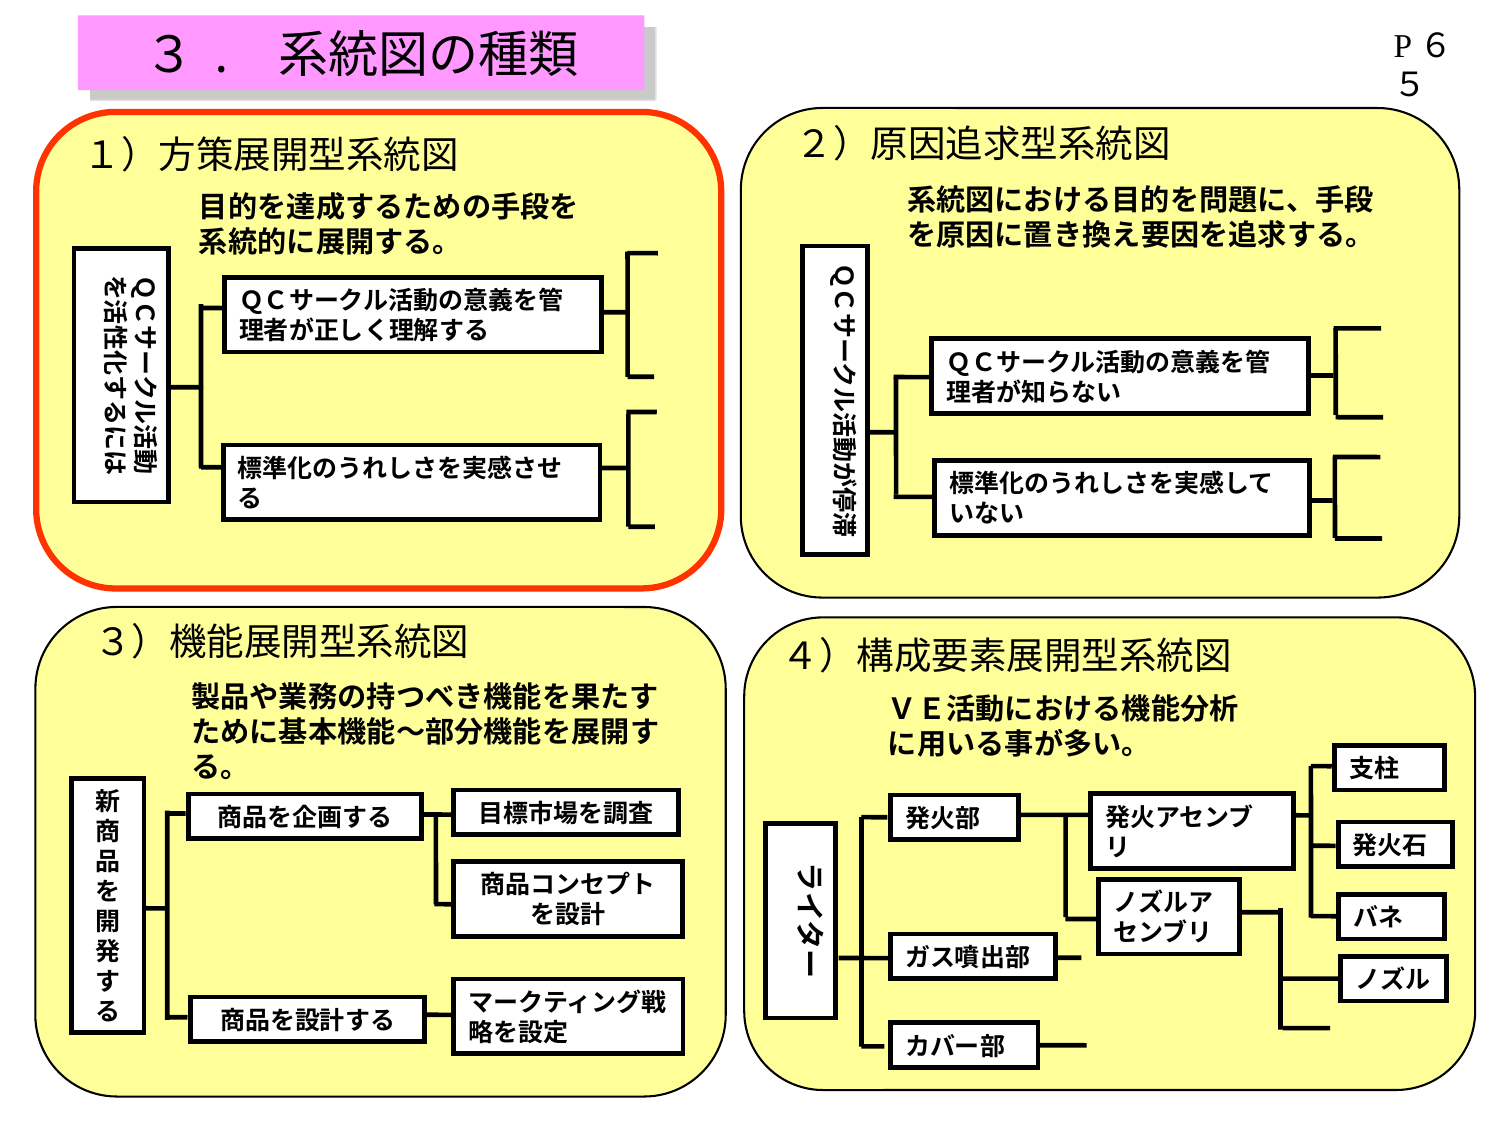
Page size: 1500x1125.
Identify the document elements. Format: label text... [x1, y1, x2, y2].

text_box ３）機能展開型系統図 [79, 610, 490, 671]
text_box 製品や業務の持つべき機能を果たすために基本機能～部分機能を展開する。 [176, 670, 701, 791]
text_box P６５ [1378, 16, 1500, 111]
text_box １）方策展開型系統図 [69, 124, 517, 184]
text_box [36, 111, 722, 589]
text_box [743, 617, 1476, 1091]
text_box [740, 107, 1460, 598]
text_box ３. 系統図の種類 [77, 15, 645, 91]
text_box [73, 248, 659, 527]
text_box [71, 778, 684, 1060]
text_box 目的を達成するための手段を系統的に展開する。 [184, 180, 596, 246]
text_box [35, 606, 726, 1097]
